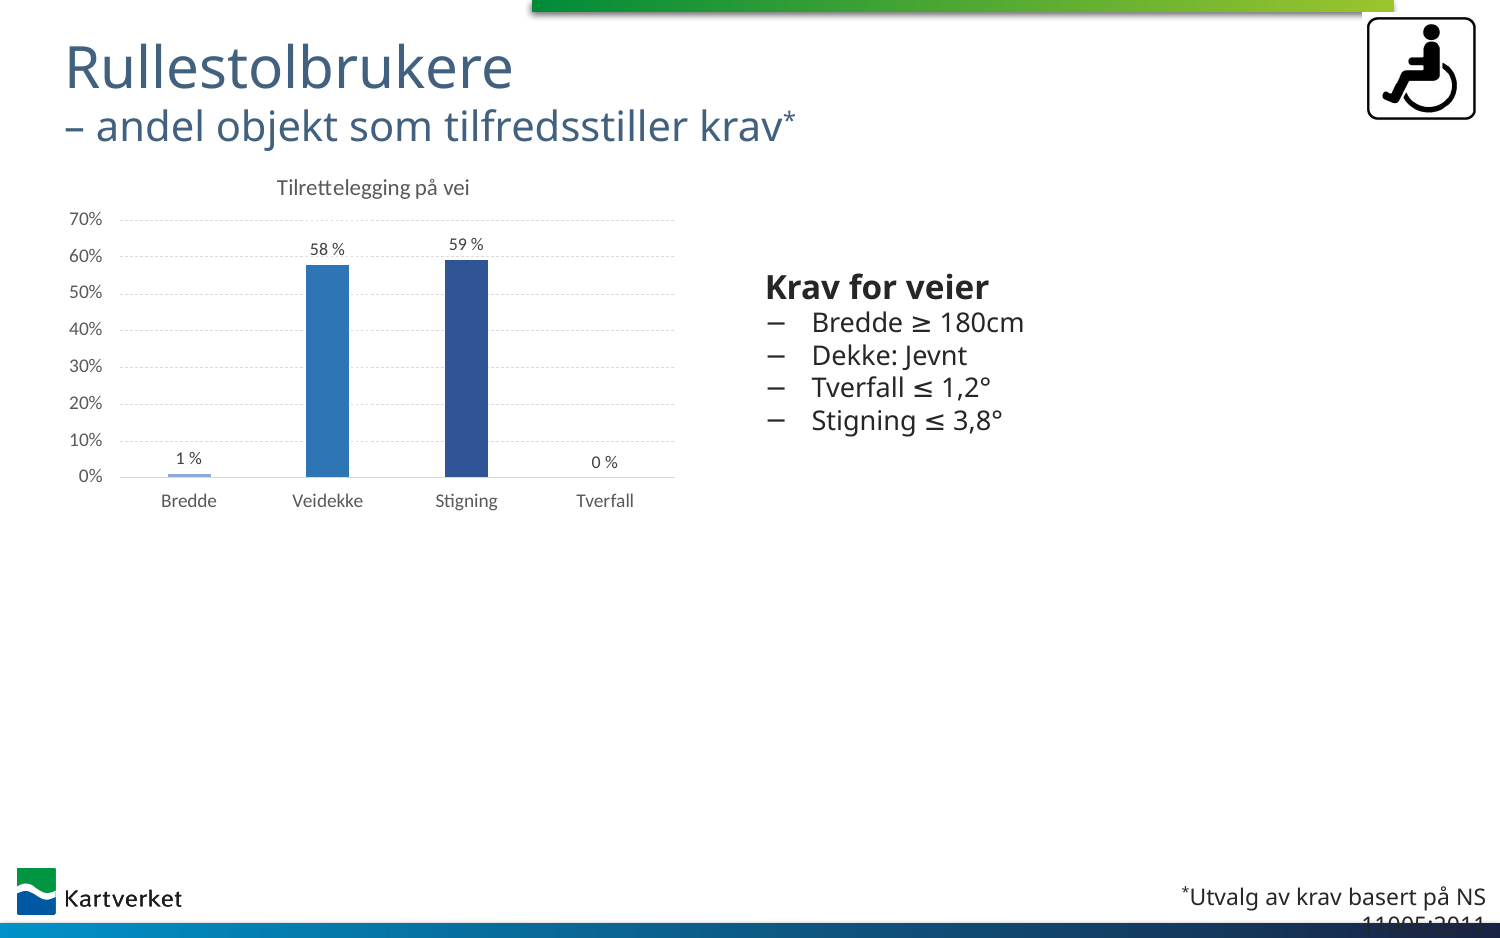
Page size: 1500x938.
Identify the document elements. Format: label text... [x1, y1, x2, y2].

text_box Rullestolbrukere – andel objekt som tilfredsstiller krav* [49, 25, 1431, 158]
picture [62, 166, 685, 519]
picture [1362, 12, 1481, 126]
text_box *Utvalg av krav basert på NS 11005:2011 [1068, 873, 1500, 938]
text_box Krav for veier Bredde ≥ 180cm Dekke: Jevnt Tverfall ≤ 1,2° Stigning ≤ 3,8° [750, 258, 1234, 444]
